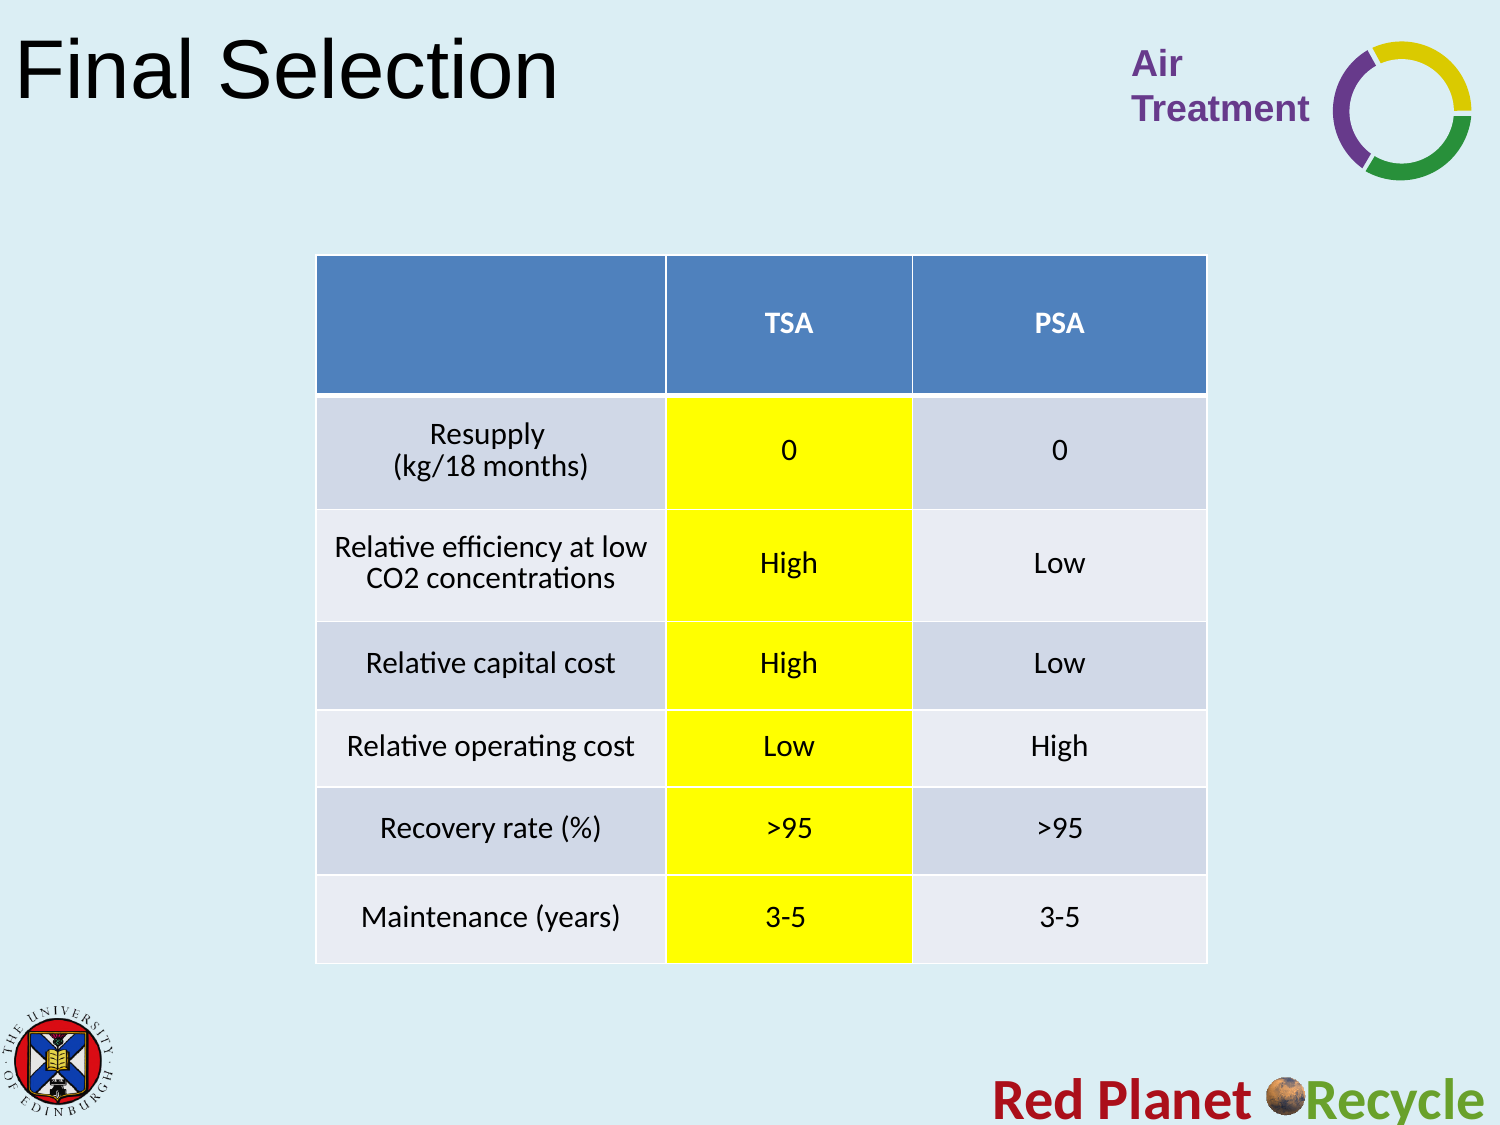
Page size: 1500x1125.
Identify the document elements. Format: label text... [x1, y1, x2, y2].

table_cell >95 [913, 788, 1206, 874]
table_cell Relative capital cost [317, 622, 665, 709]
table_cell 0 [913, 398, 1206, 509]
table_cell High [667, 622, 912, 709]
table_cell 3-5 [913, 876, 1206, 963]
table_header [317, 256, 665, 393]
table_cell Recovery rate (%) [317, 788, 665, 874]
table_cell 0 [667, 398, 912, 509]
table_cell Low [913, 622, 1206, 709]
table_cell Maintenance (years) [317, 876, 665, 963]
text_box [2, 1005, 1500, 1125]
table_cell Low [913, 510, 1206, 621]
table_cell Relative operating cost [317, 711, 665, 786]
table_cell >95 [667, 788, 912, 874]
table_cell High [913, 711, 1206, 786]
table_cell Resupply (kg/18 months) [317, 398, 665, 509]
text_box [1115, 30, 1482, 191]
table_cell Relative efficiency at low CO2 concentrations [317, 510, 665, 621]
table_cell High [667, 510, 912, 621]
table_cell 3-5 [667, 876, 912, 963]
table_cell Low [667, 711, 912, 786]
text_box Final Selection [0, 7, 1430, 123]
table_header TSA [667, 256, 912, 393]
table_header PSA [913, 256, 1206, 393]
